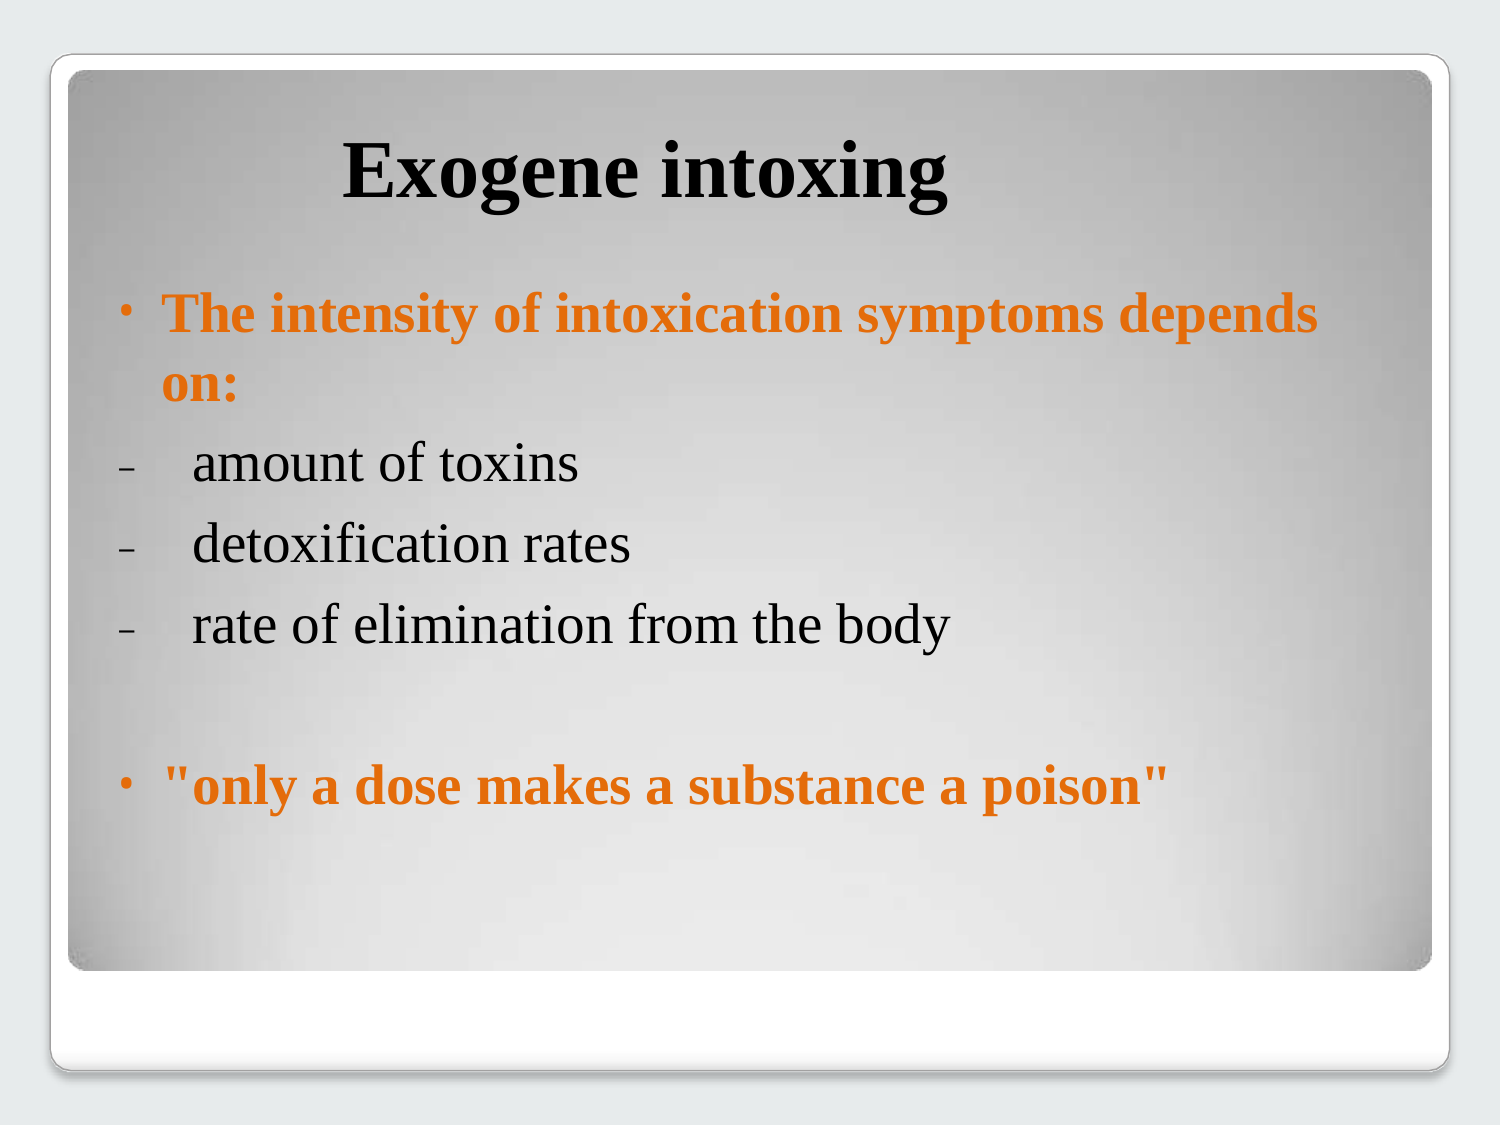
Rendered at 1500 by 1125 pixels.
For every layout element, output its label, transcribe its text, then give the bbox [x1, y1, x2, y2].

title Exogene intoxing [300, 112, 1250, 263]
text_box The intensity of intoxication symptoms depends on: amount of toxins detoxification rates rate of elimination from the body "only a dose makes a substance a poison" [115, 263, 1381, 817]
picture [36, 46, 1464, 1094]
